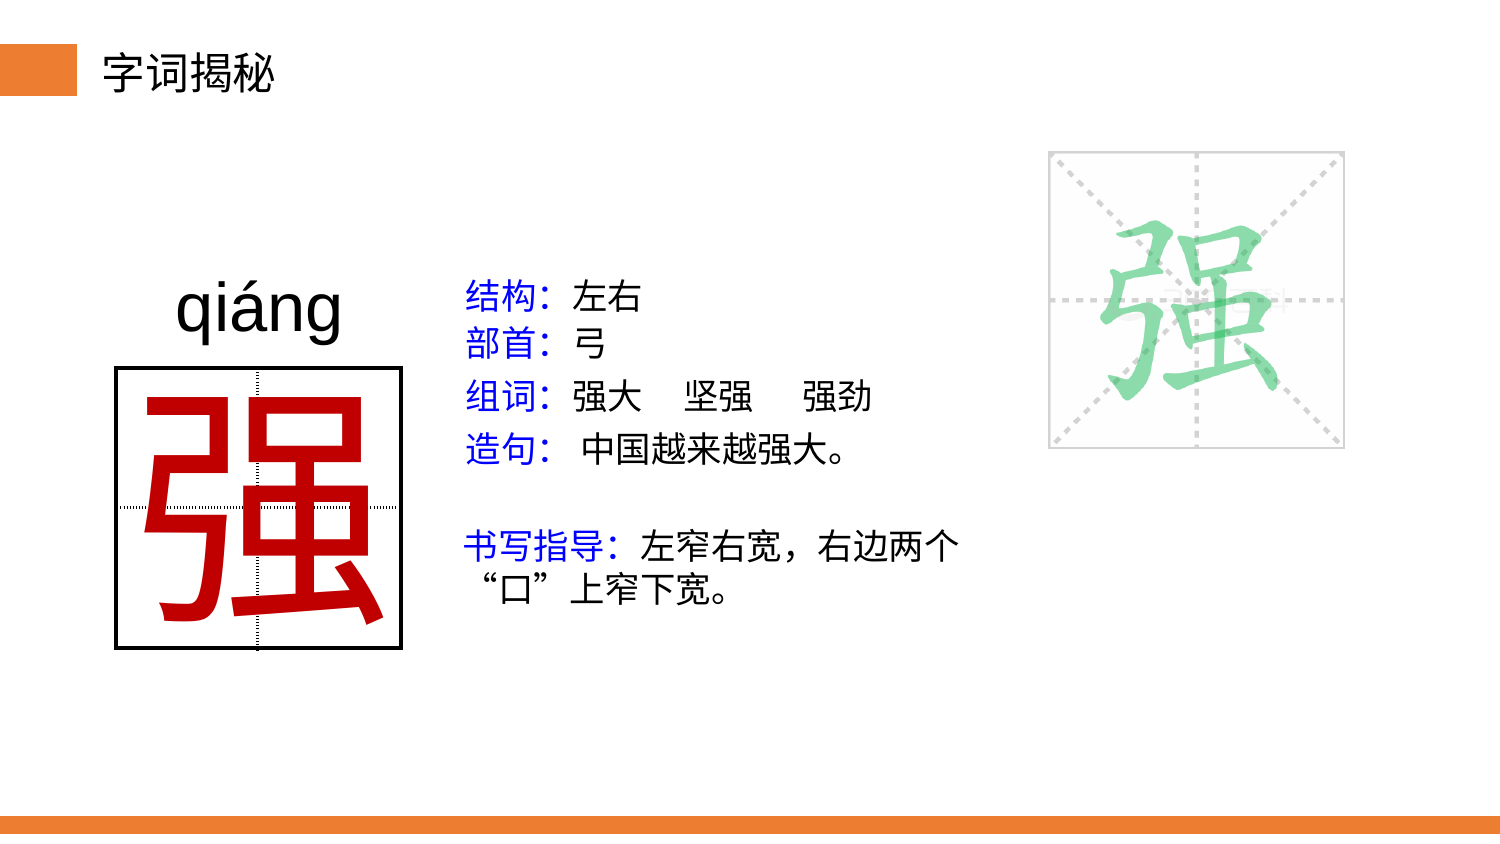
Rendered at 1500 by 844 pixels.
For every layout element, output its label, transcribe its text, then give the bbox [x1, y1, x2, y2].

text_box 部首：弓 [454, 315, 812, 370]
text_box 结构：左右 [454, 268, 743, 315]
text_box 造句： 中国越来越强大。 [454, 421, 1047, 476]
picture [1048, 151, 1345, 449]
text_box 书写指导：左窄右宽，右边两个“口”上窄下宽。 [451, 517, 978, 616]
text_box qiáng [164, 257, 356, 351]
text_box 强 [121, 336, 407, 661]
text_box 字词揭秘 [90, 40, 368, 104]
text_box 组词：强大 坚强 强劲 [454, 368, 937, 421]
